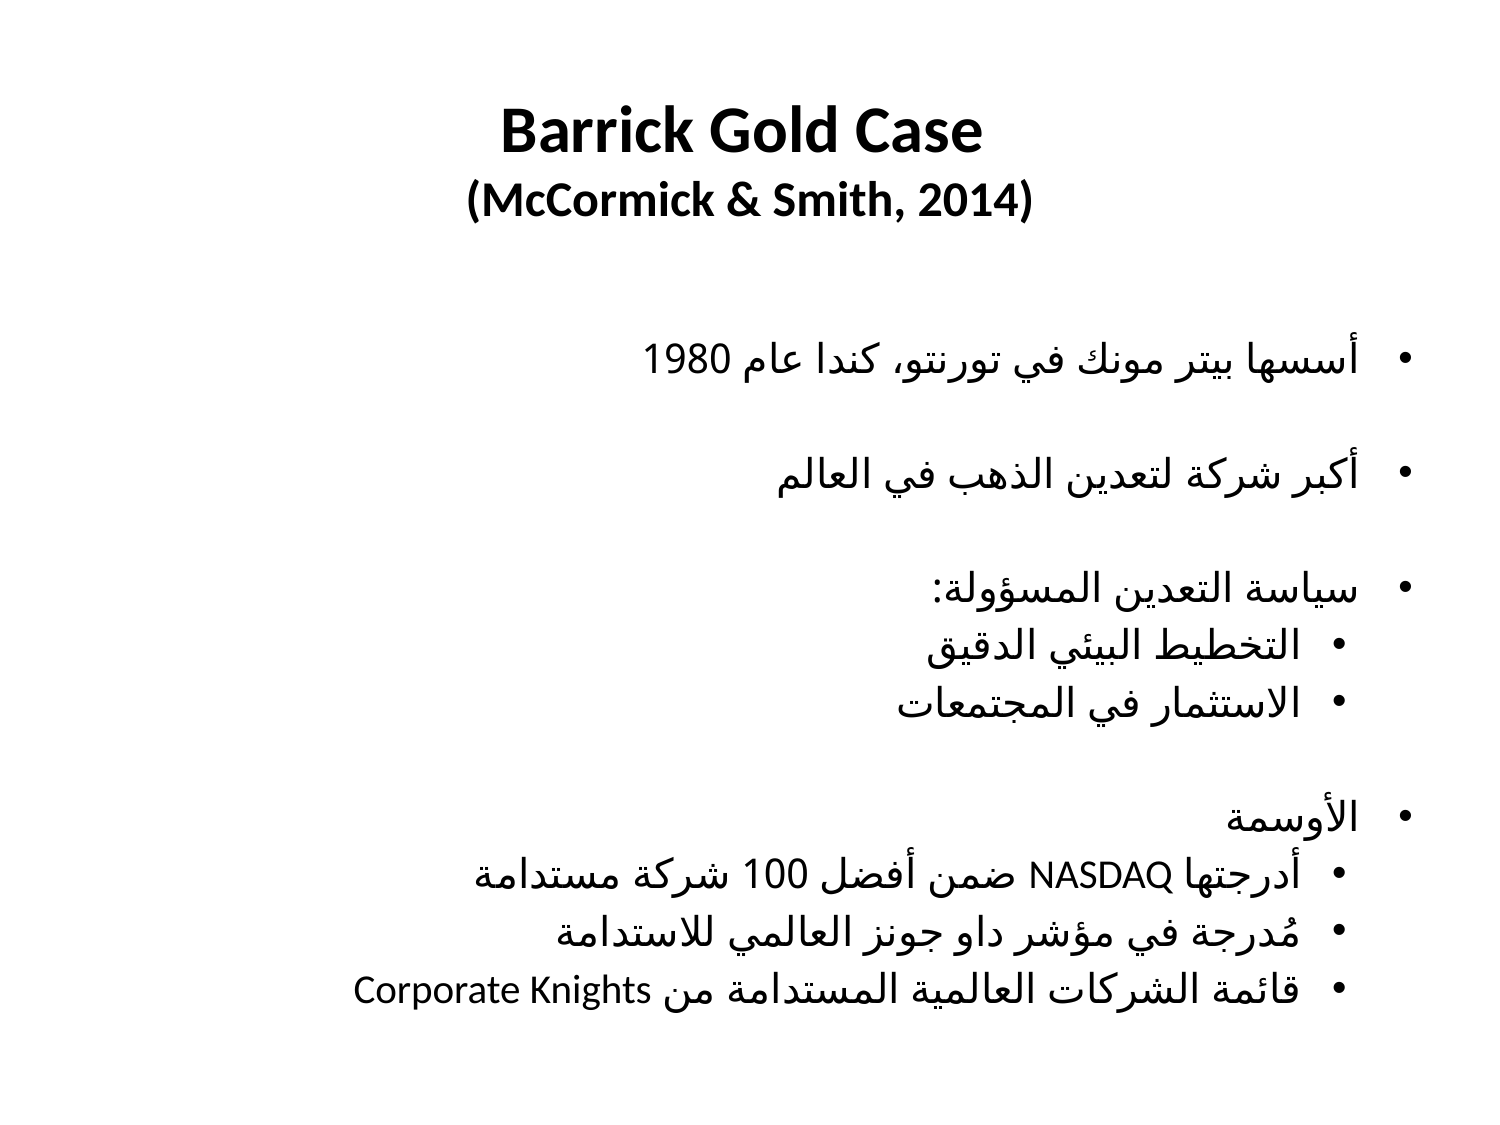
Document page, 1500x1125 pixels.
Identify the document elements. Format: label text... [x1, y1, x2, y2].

list أسسها بيتر مونك في تورنتو، كندا عام 1980 أكبر شركة لتعدين الذهب في العالم سياسة التعدين المسؤولة: التخطيط البيئي الدقيق الاستثمار في المجتمعات الأوسمة أدرجتها NASDAQ ضمن أفضل 100 شركة مستدامة مُدرجة في مؤشر داو جونز العالمي للاستدامة قائمة الشركات العالمية المستدامة من Corporate Knights انخفض سعر سهم الشركة بنسبة 50٪ من قيمته [75, 324, 1425, 1125]
title Barrick Gold Case (McCormick & Smith, 2014) [75, 62, 1425, 250]
